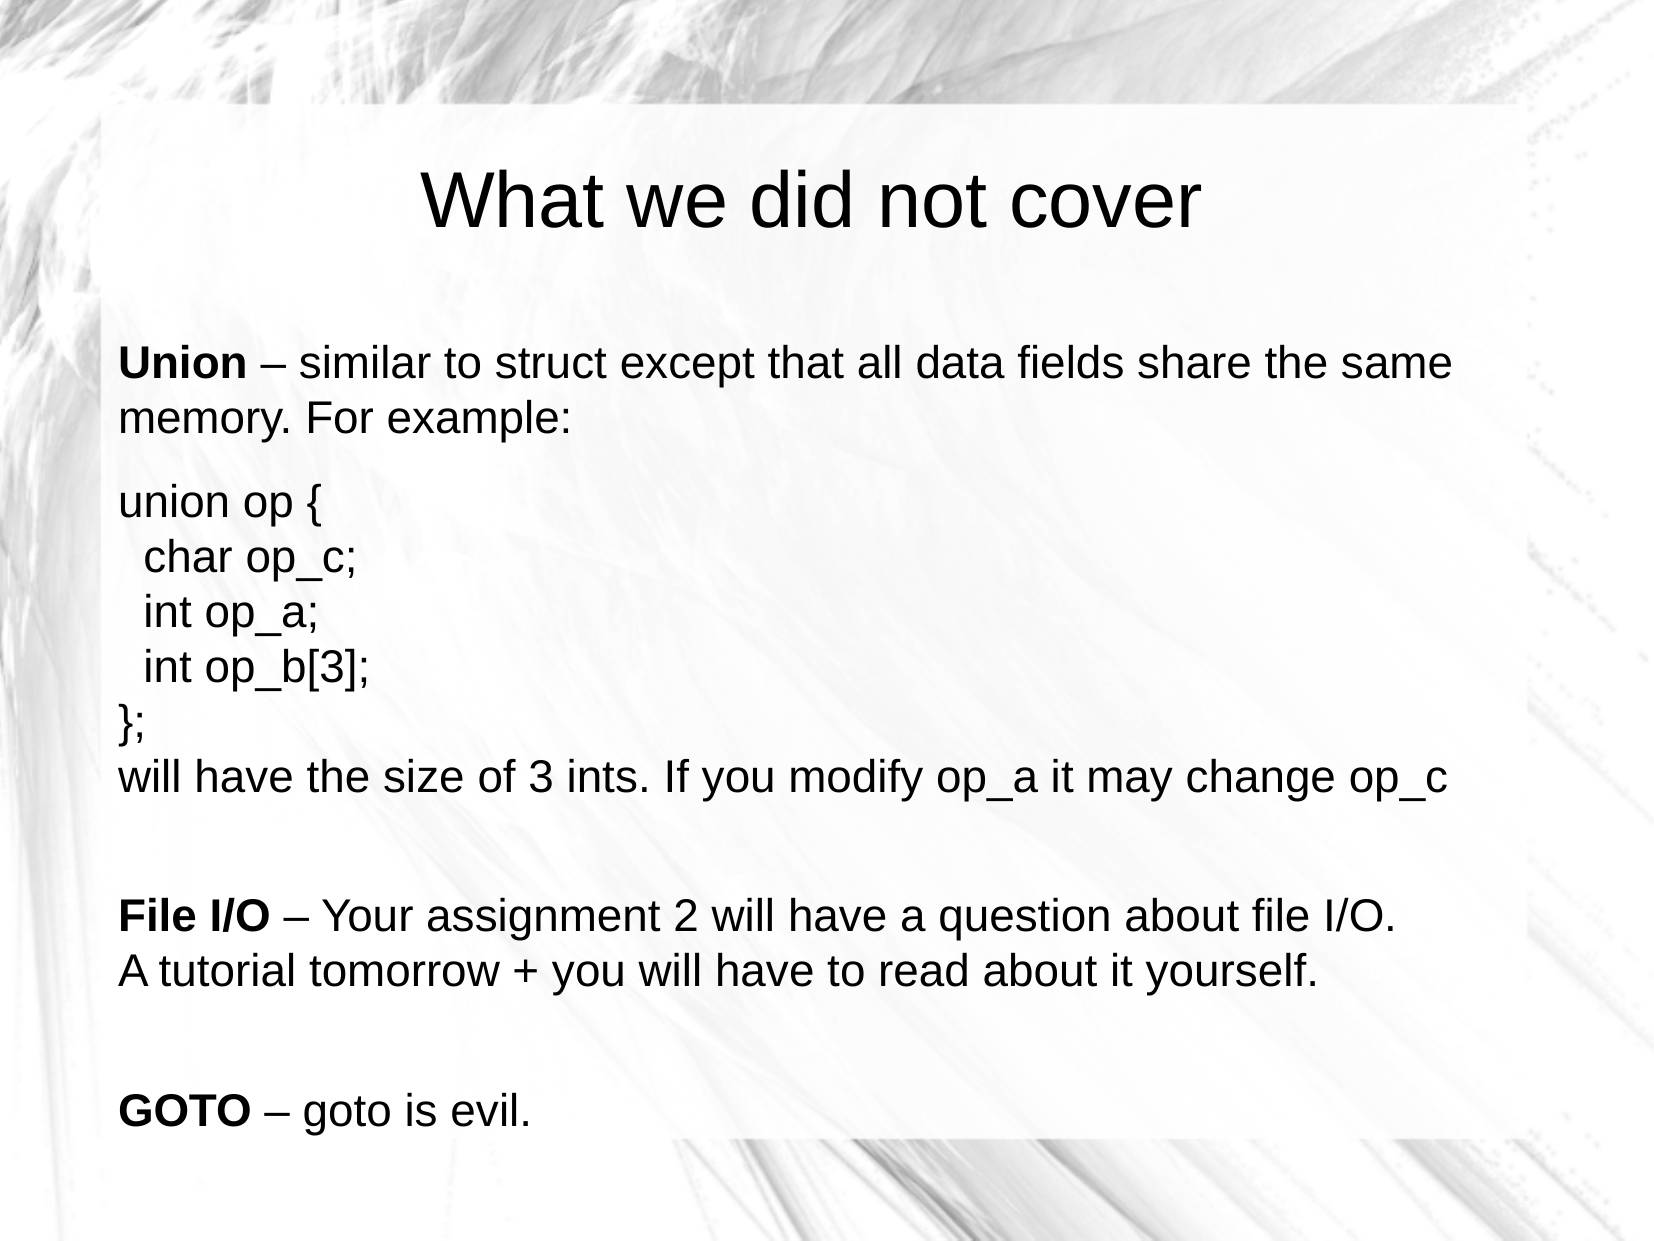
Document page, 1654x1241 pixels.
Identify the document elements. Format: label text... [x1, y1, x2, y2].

list Union – similar to struct except that all data fields share the same memory. For example: union op { char op_c; int op_a; int op_b[3]; }; will have the size of 3 ints. If you modify op_a it may change op_c File I/O – Your assignment 2 will have a question about file I/O. A tutorial tomorrow + you will have to read about it yourself. GOTO – goto is evil. [118, 332, 1571, 1121]
title What we did not cover [118, 93, 1506, 299]
picture [0, 0, 1654, 1241]
